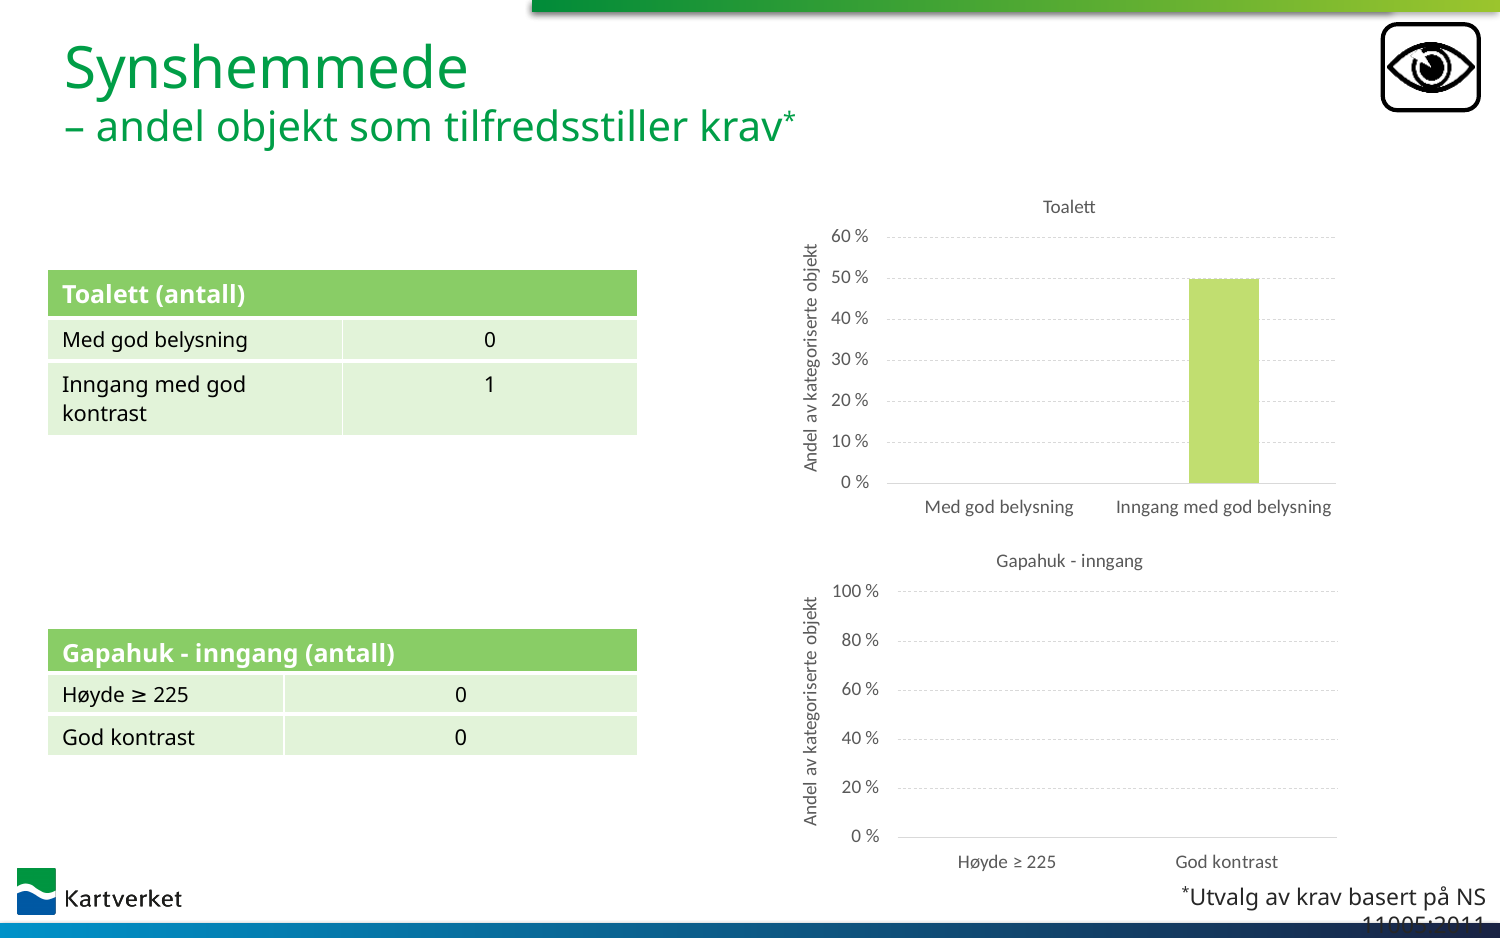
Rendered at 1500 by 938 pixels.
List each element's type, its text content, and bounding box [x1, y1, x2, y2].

table_cell 0 [343, 320, 637, 359]
table_cell 1 [343, 363, 637, 435]
table_cell Inngang med god kontrast [48, 363, 342, 435]
table_header Toalett (antall) [48, 270, 637, 316]
picture [791, 541, 1348, 880]
table_cell 0 [285, 716, 637, 755]
table_cell Høyde ≥ 225 [48, 675, 283, 712]
table_cell God kontrast [48, 716, 283, 755]
picture [791, 187, 1347, 526]
table_cell Med god belysning [48, 320, 342, 359]
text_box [1382, 24, 1480, 111]
text_box *Utvalg av krav basert på NS 11005:2011 [1068, 873, 1500, 938]
table_header Gapahuk - inngang (antall) [48, 629, 637, 671]
table_cell 0 [285, 675, 637, 712]
text_box Synshemmede – andel objekt som tilfredsstiller krav* [49, 24, 1431, 158]
